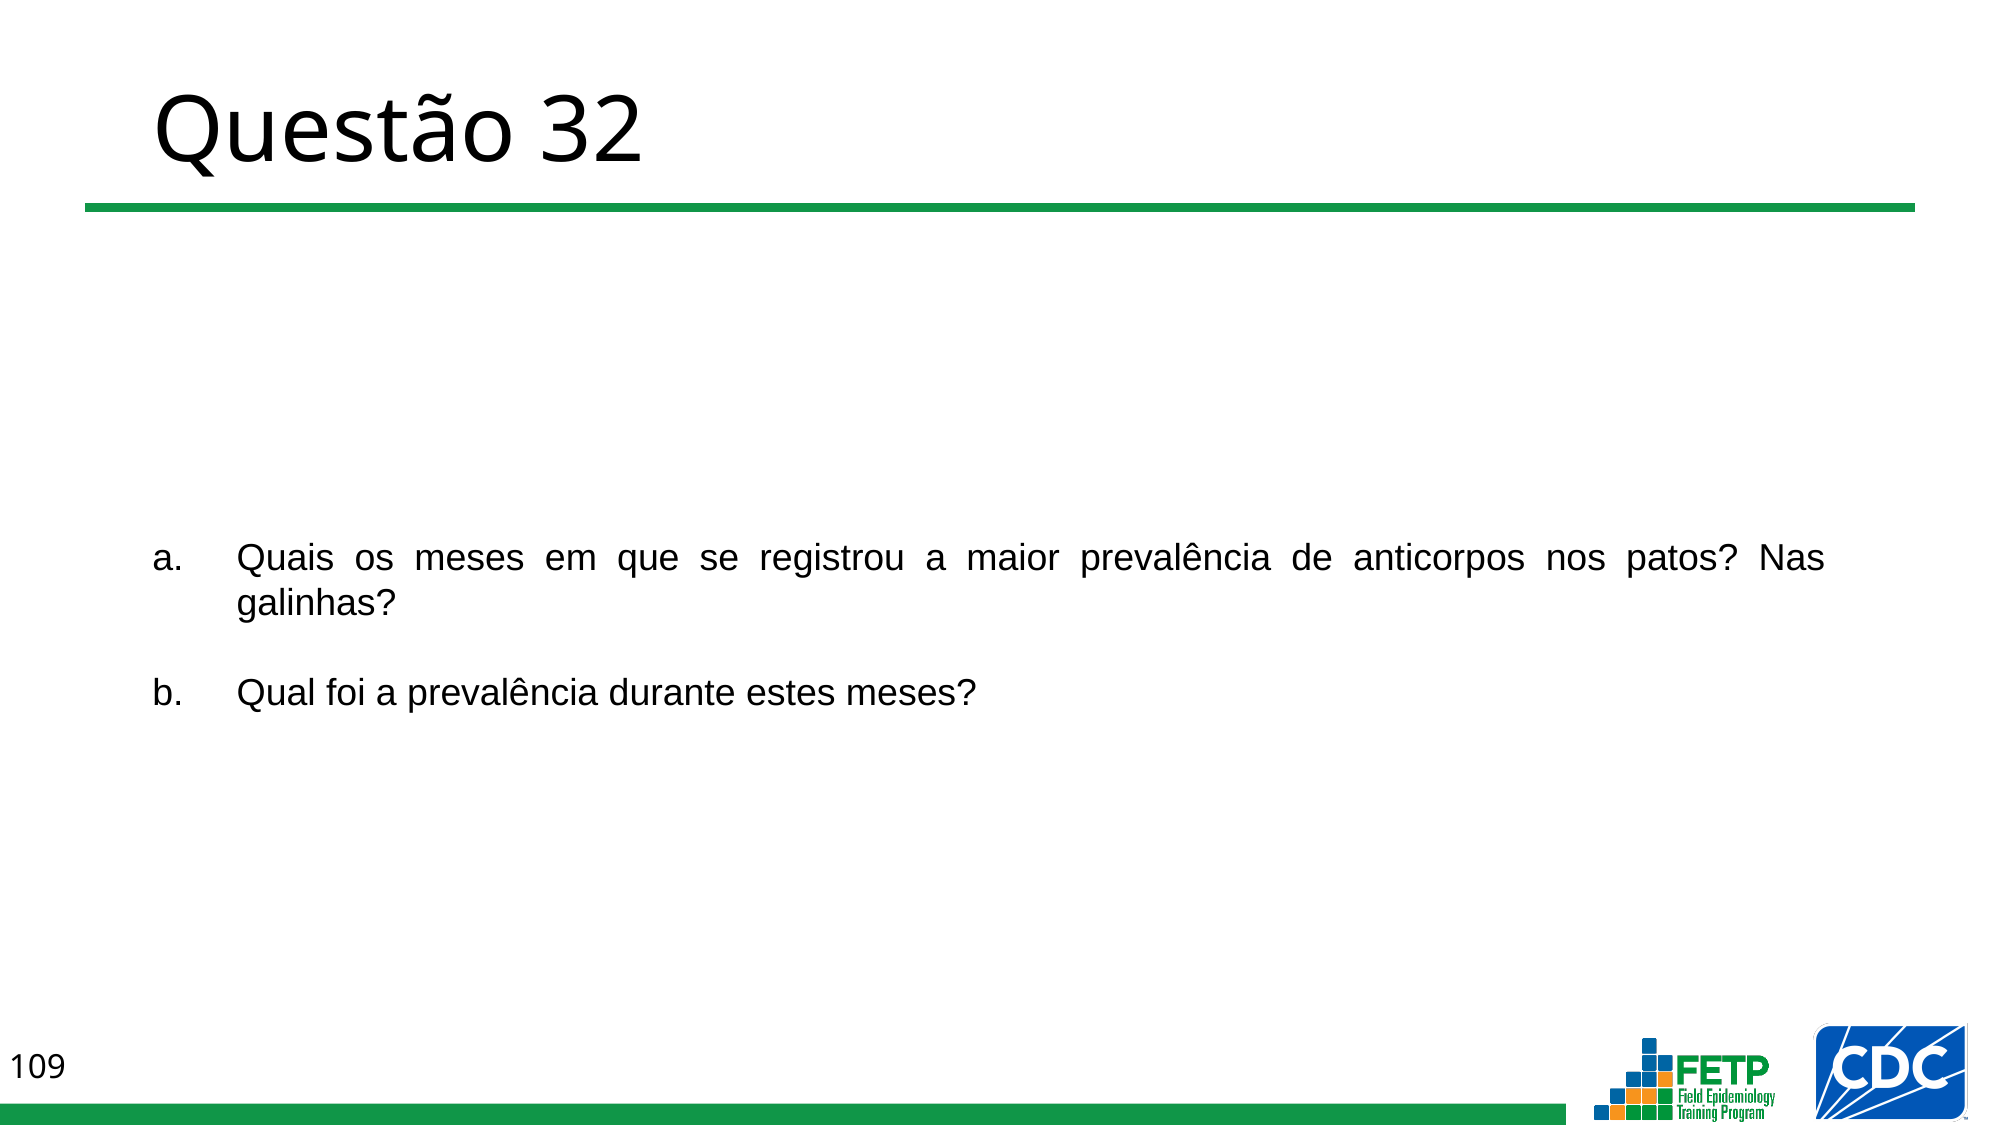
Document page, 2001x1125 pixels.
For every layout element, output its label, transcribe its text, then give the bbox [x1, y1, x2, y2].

picture [1813, 1023, 1968, 1122]
picture [1594, 1038, 1775, 1122]
title Questão 32 [137, 75, 1863, 207]
list Quais os meses em que se registrou a maior prevalência de anticorpos nos patos? Nas galinhas? Qual foi a prevalência durante estes meses? [137, 242, 1841, 1004]
